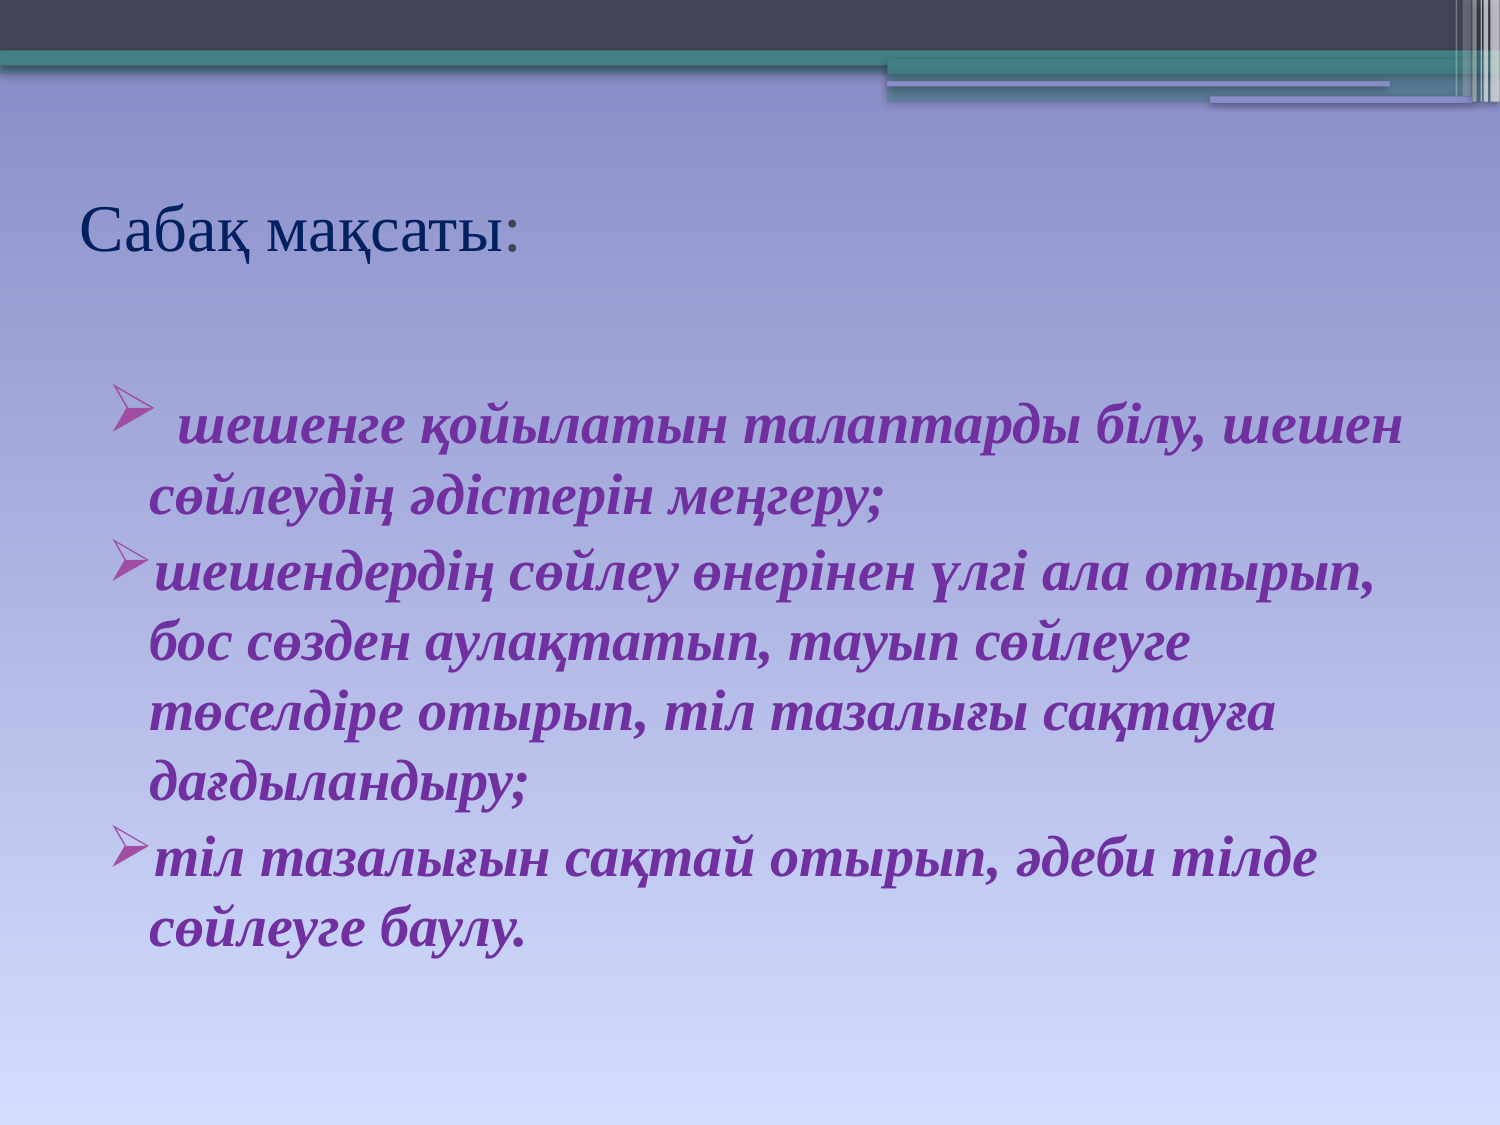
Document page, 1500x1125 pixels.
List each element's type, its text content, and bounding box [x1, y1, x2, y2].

title Сабақ мақсаты: [64, 137, 1415, 313]
list шешенге қойылатын талаптарды білу, шешен сөйлеудің әдістерін меңгеру; шешендердің сөйлеу өнерінен үлгі ала отырып, бос сөзден аулақтатып, тауып сөйлеуге төселдіре отырып, тіл тазалығы сақтауға дағдыландыру; тіл тазалығын сақтай отырып, әдеби тілде сөйлеуге баулу. [75, 368, 1425, 1079]
